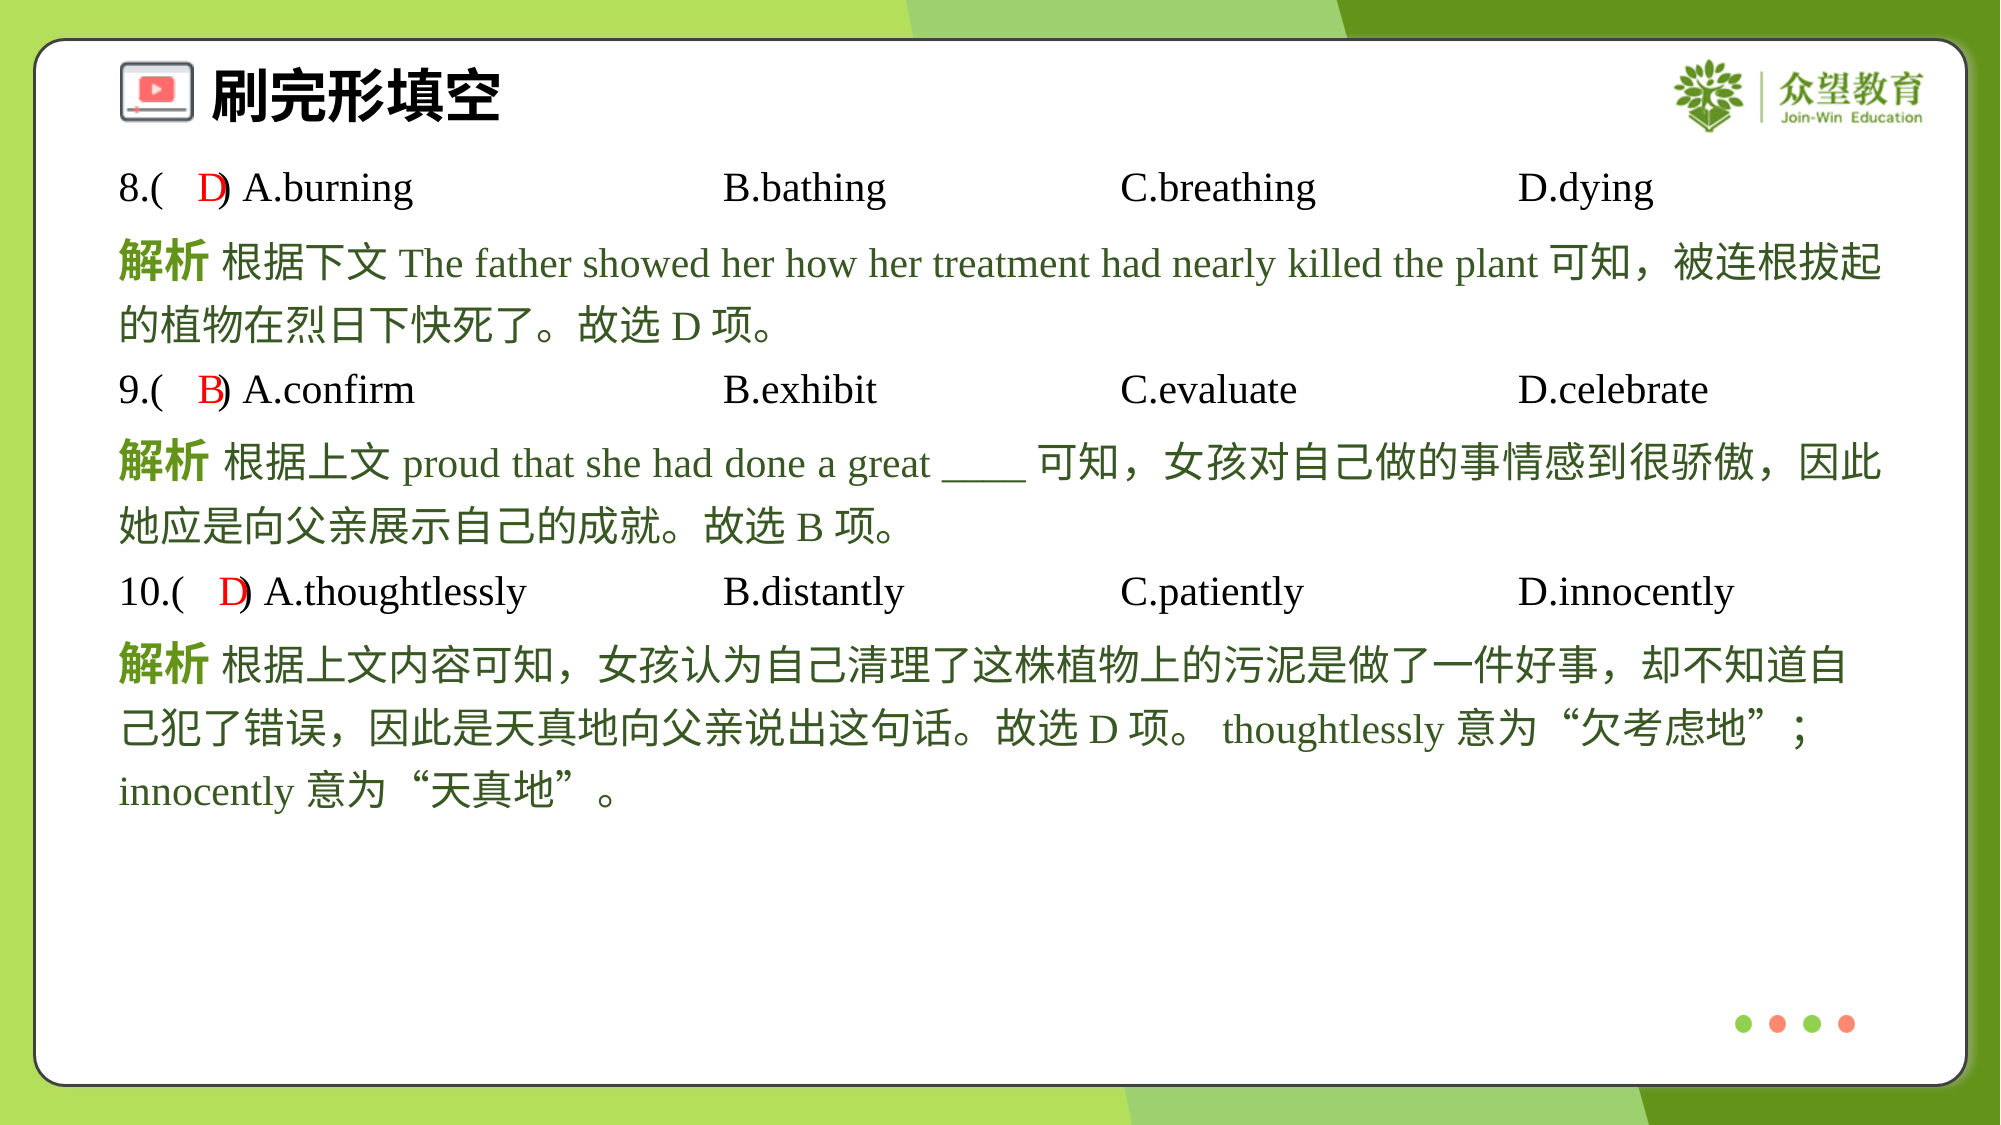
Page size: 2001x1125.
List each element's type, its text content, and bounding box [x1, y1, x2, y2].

text_box B [192, 349, 231, 408]
text_box 解析 根据上文proud that she had done a great ____可知，女孩对自己做的事情感到很骄傲，因此她应是向父亲展示自己的成就。故选B项。 [118, 418, 1883, 545]
text_box 9.( ) A.confirm B.exhibit C.evaluate D.celebrate [231, 349, 1883, 407]
text_box 8.( ) A.burning B.bathing C.breathing D.dying [233, 147, 1883, 205]
picture [0, 0, 2000, 1125]
text_box 解析 根据下文The father showed her how her treatment had nearly killed the plant可知，被连根拔起的植物在烈日下快死了。故选D项。 [118, 217, 1883, 345]
text_box 解析 根据上文内容可知，女孩认为自己清理了这株植物上的污泥是做了一件好事，却不知道自己犯了错误，因此是天真地向父亲说出这句话。故选D项。thoughtlessly意为“欠考虑地”；innocently意为“天真地”。 [118, 620, 1883, 810]
text_box 9.( ) A.confirm B.exhibit C.evaluate D.celebrate [118, 349, 192, 407]
text_box 10.( ) A.thoughtlessly B.distantly C.patiently D.innocently [254, 550, 1883, 608]
text_box D [213, 550, 254, 609]
text_box 10.( ) A.thoughtlessly B.distantly C.patiently D.innocently [118, 550, 213, 608]
text_box D [192, 147, 233, 206]
text_box 8.( ) A.burning B.bathing C.breathing D.dying [118, 147, 192, 205]
